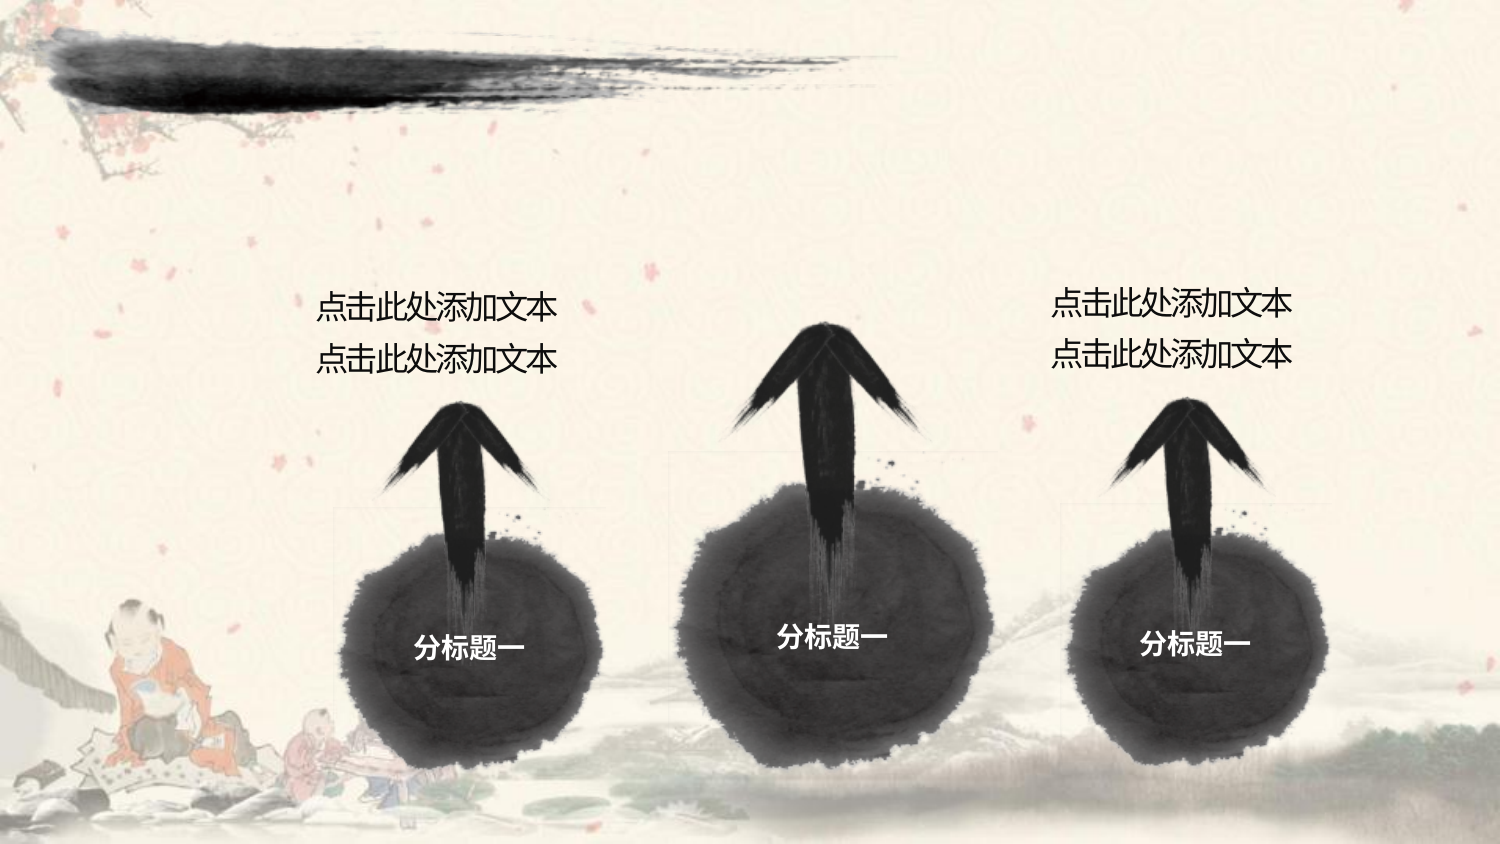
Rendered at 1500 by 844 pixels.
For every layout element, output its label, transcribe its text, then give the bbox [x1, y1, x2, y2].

picture [0, 0, 1500, 844]
text_box 点击此处添加文本 点击此处添加文本 [1035, 262, 1357, 381]
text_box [668, 295, 998, 773]
text_box 点击此处添加文本 点击此处添加文本 [300, 266, 621, 386]
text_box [333, 379, 606, 774]
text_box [1060, 375, 1332, 769]
